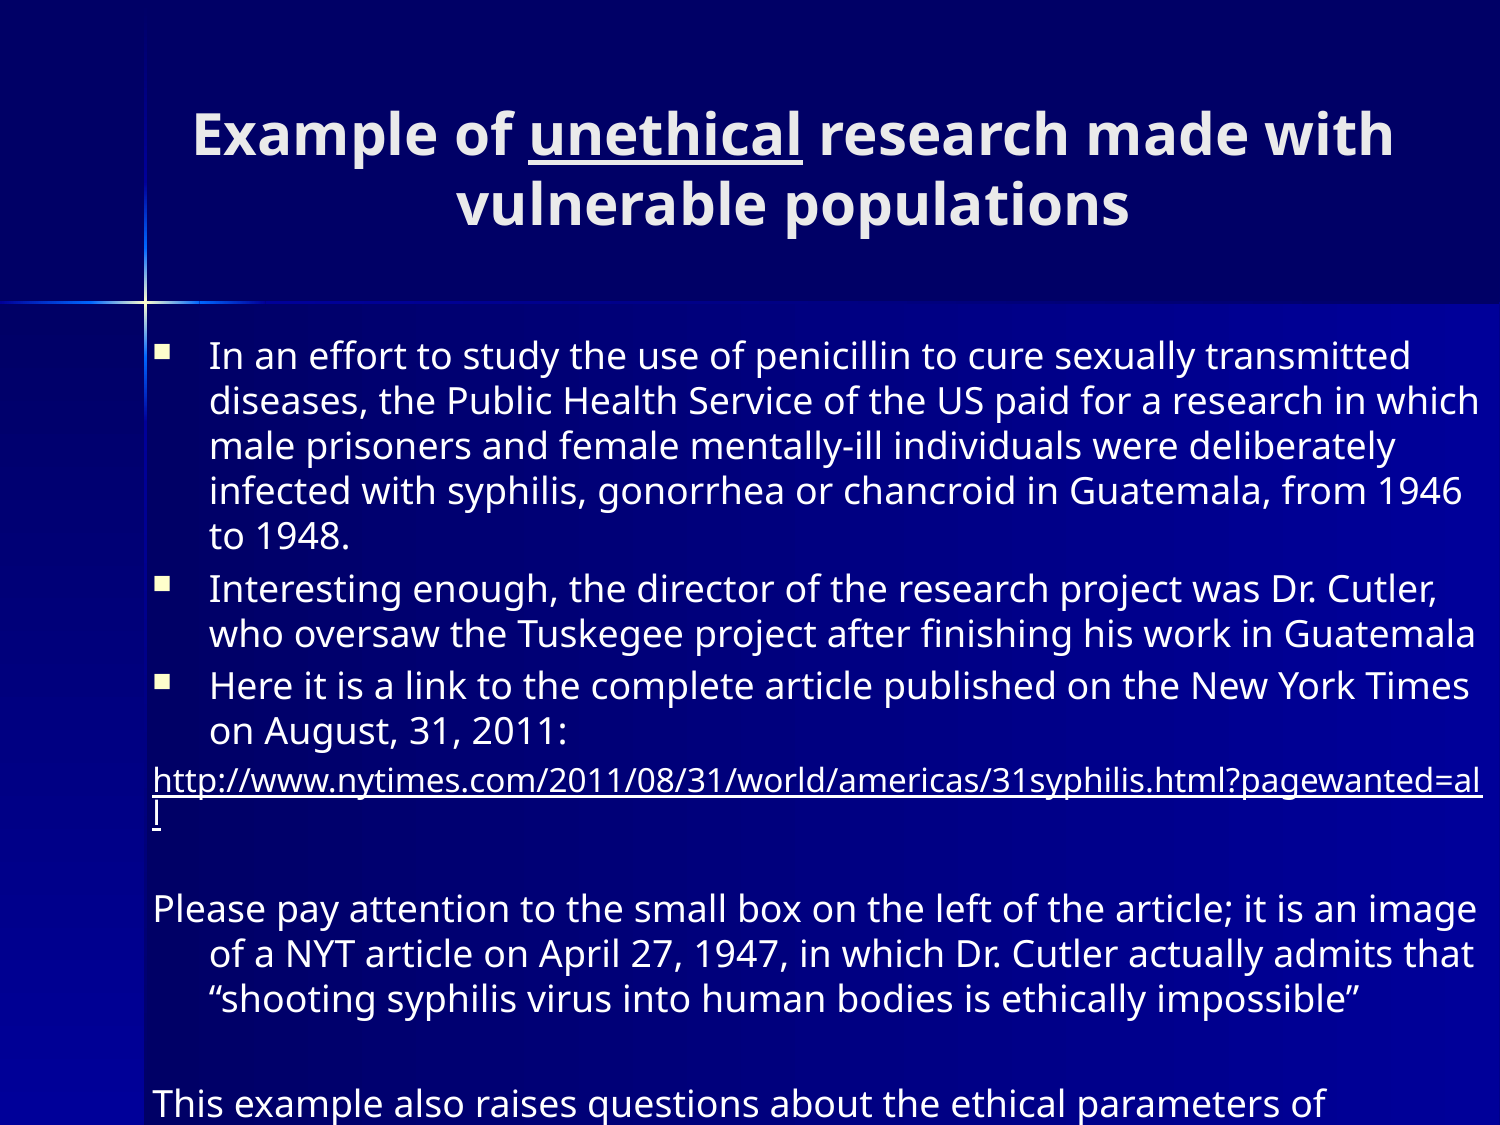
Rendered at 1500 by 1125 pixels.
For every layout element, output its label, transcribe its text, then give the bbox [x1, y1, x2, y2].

list In an effort to study the use of penicillin to cure sexually transmitted diseases, the Public Health Service of the US paid for a research in which male prisoners and female mentally-ill individuals were deliberately infected with syphilis, gonorrhea or chancroid in Guatemala, from 1946 to 1948. Interesting enough, the director of the research project was Dr. Cutler, who oversaw the Tuskegee project after finishing his work in Guatemala Here it is a link to the complete article published on the New York Times on August, 31, 2011: http://www.nytimes.com/2011/08/31/world/americas/31syphilis.html?pagewanted=all Please pay attention to the small box on the left of the article; it is an image of a NYT article on April 27, 1947, in which Dr. Cutler actually admits that “shooting syphilis virus into human bodies is ethically impossible” This example also raises questions about the ethical parameters of research made with vulnerable populations in poor countries. [137, 324, 1500, 1076]
title Example of unethical research made with vulnerable populations [174, 49, 1413, 286]
